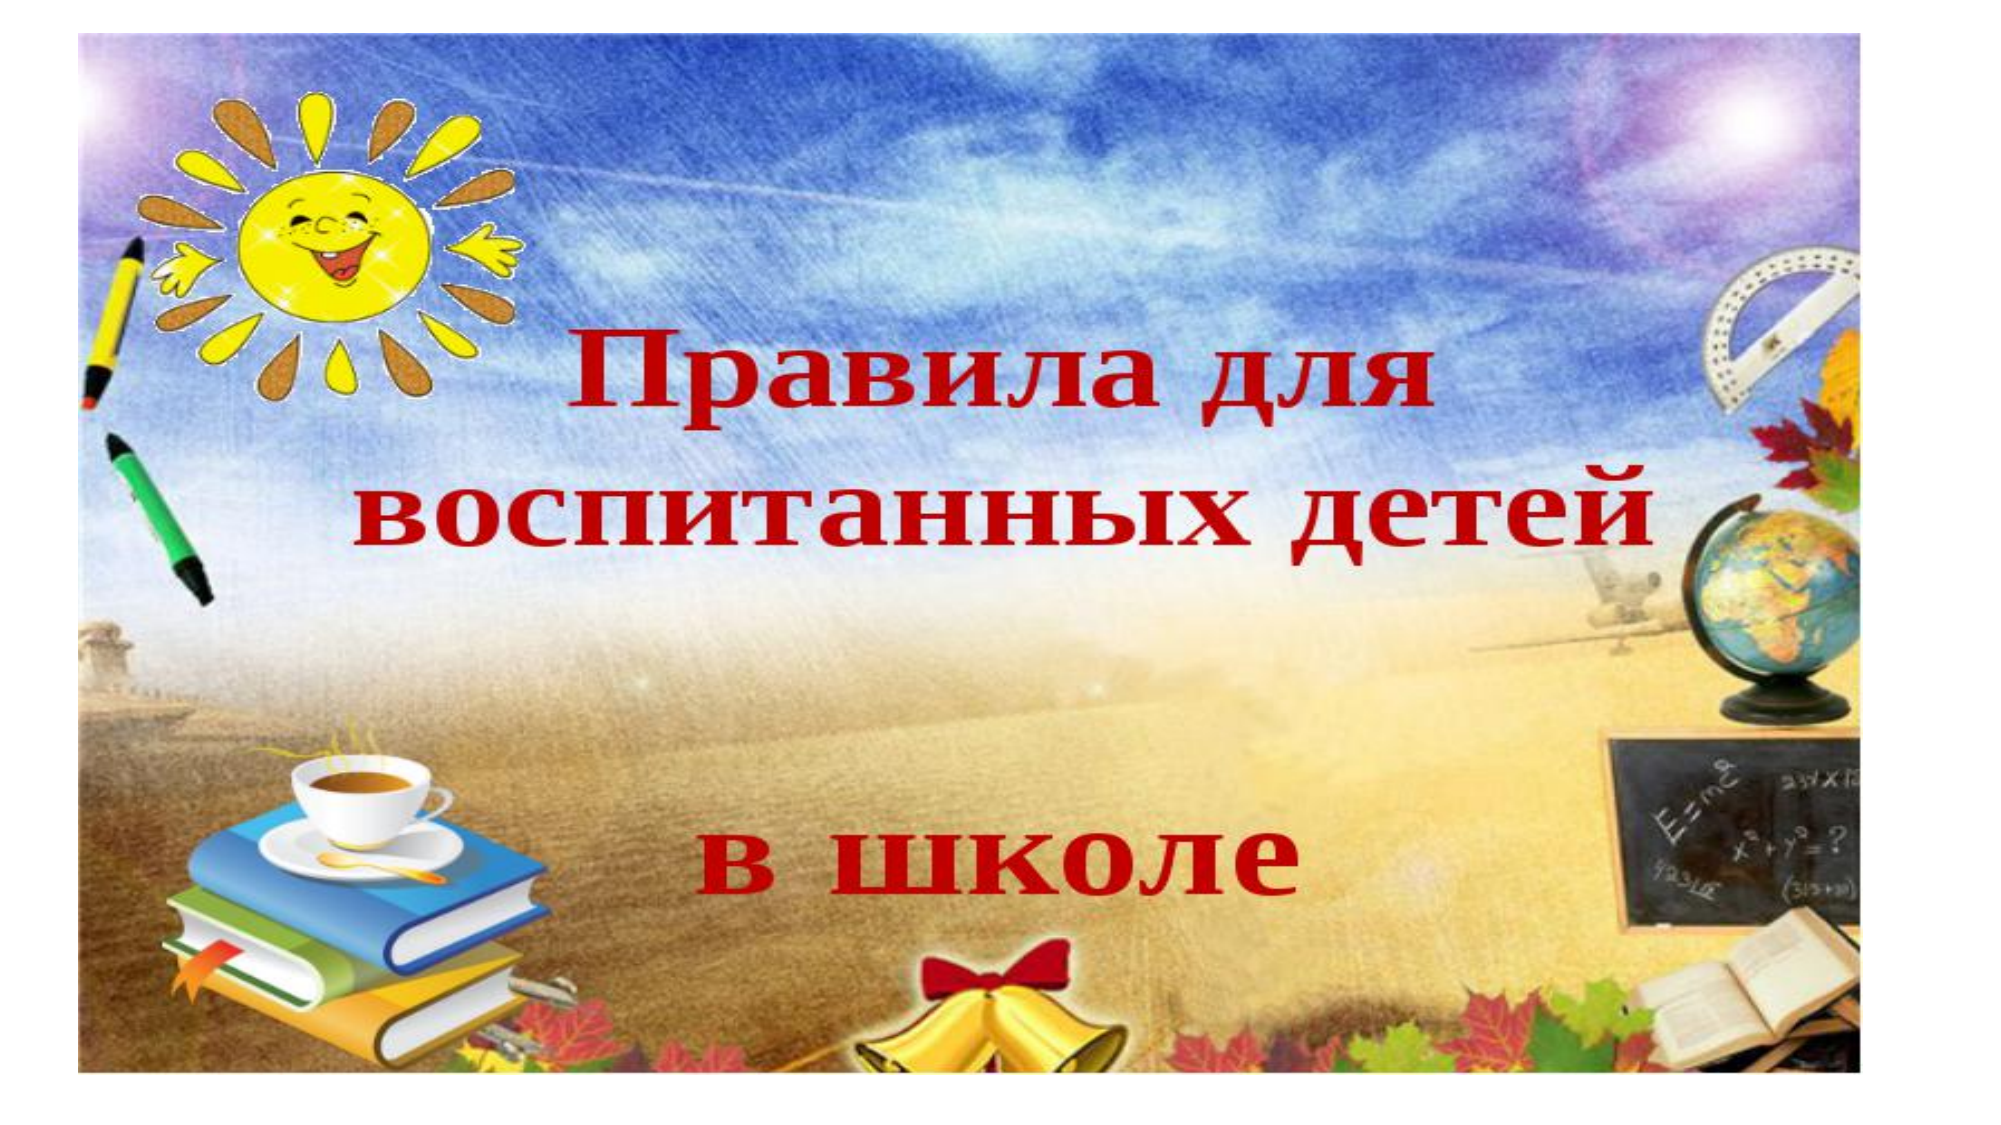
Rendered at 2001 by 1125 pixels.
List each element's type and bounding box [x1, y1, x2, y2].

list [78, 33, 1863, 1075]
